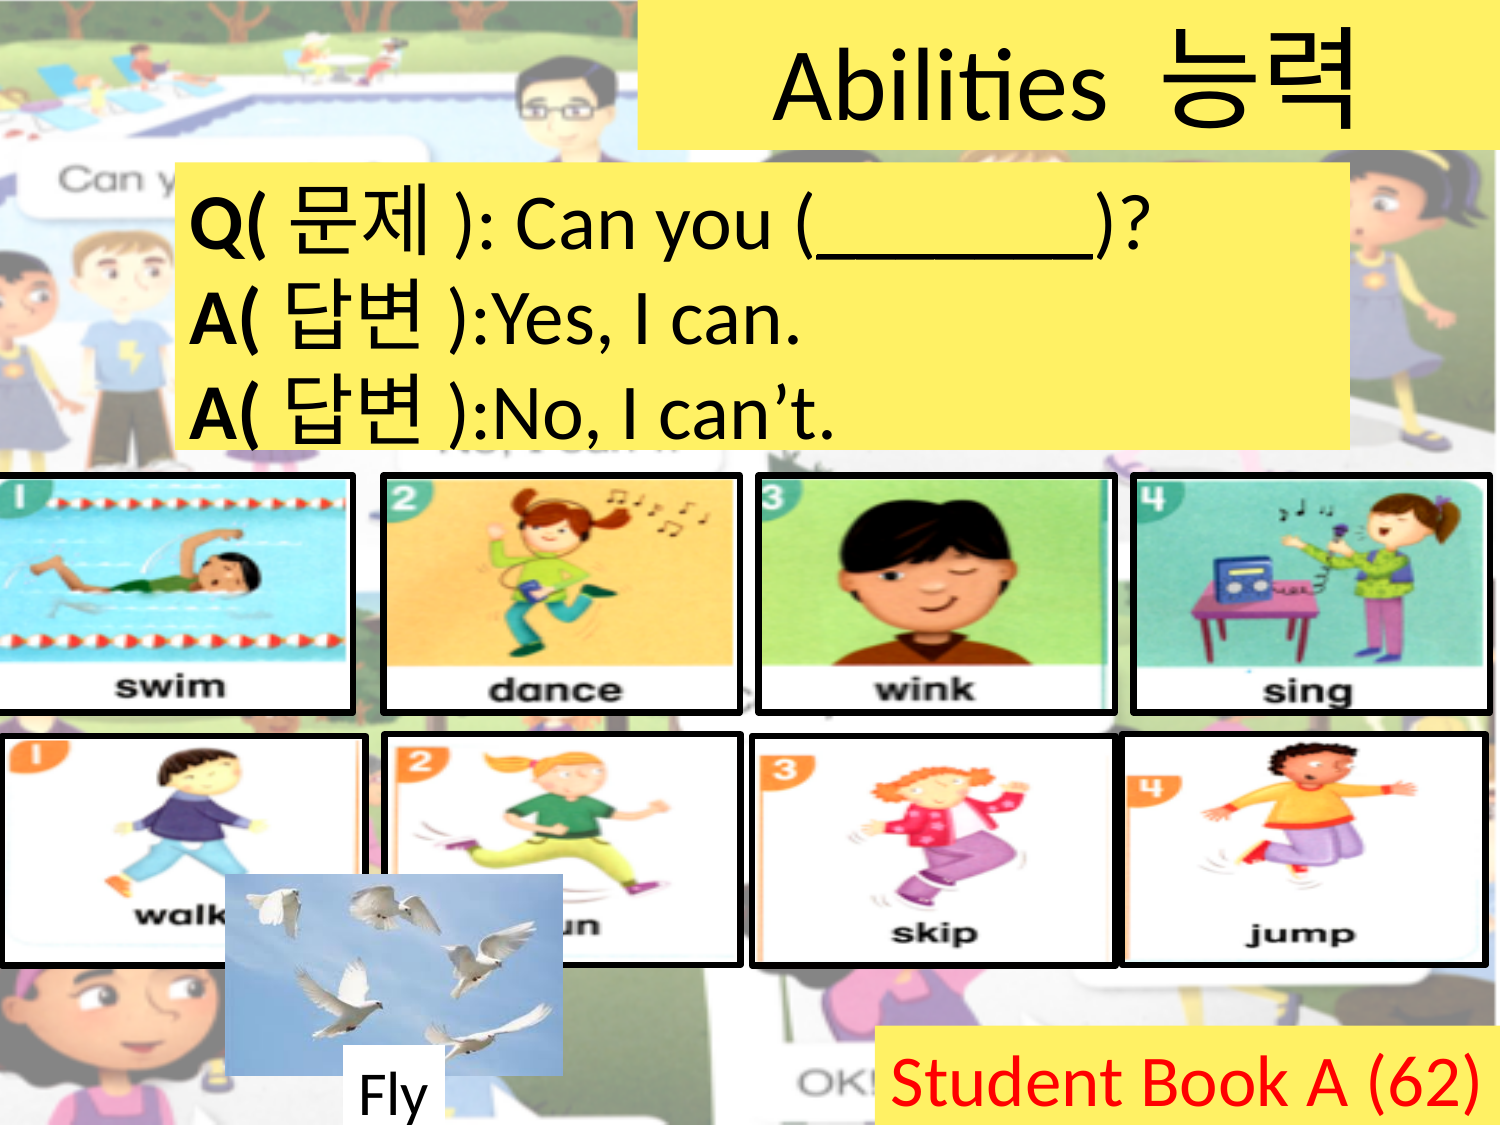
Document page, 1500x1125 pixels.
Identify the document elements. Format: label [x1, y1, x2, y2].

text_box [224, 874, 563, 1107]
picture [0, 0, 1500, 1125]
